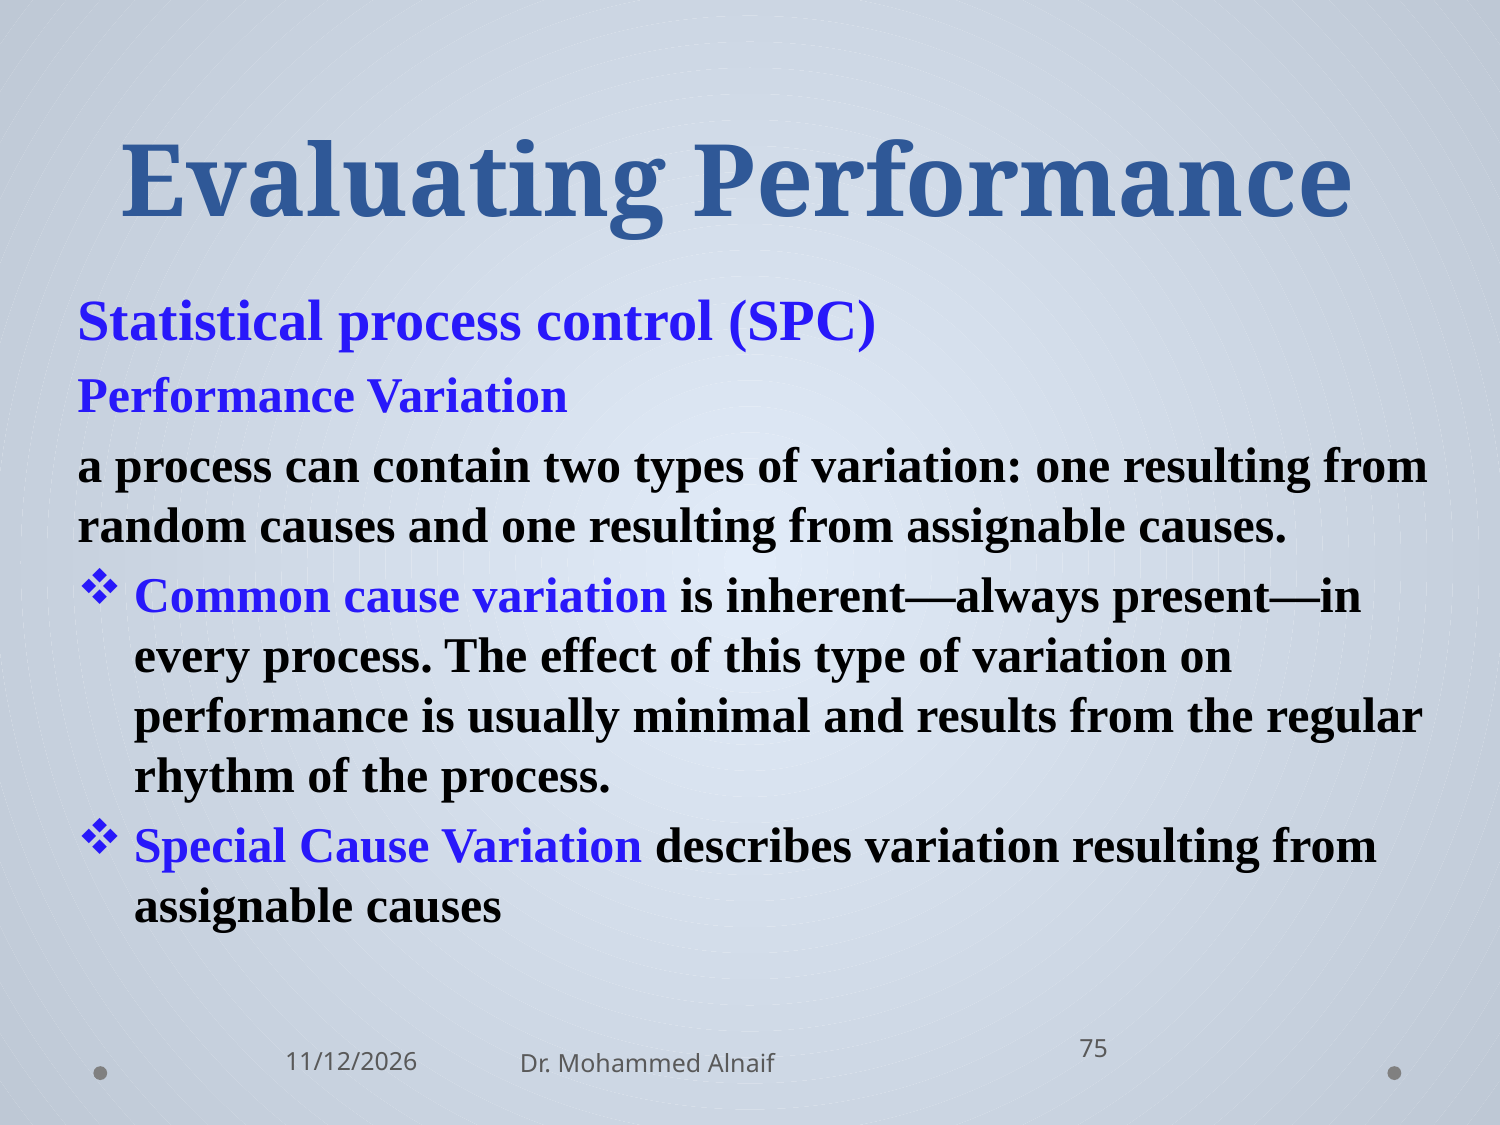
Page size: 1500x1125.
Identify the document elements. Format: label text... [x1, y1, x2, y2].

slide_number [75, 1025, 425, 1100]
title Evaluating Performance [100, 78, 1376, 244]
slide_number 75 [1074, 1012, 1425, 1088]
subtitle Statistical process control (SPC) Performance Variation a process can contain two types of variation: one resulting from random causes and one resulting from assignable causes. Common cause variation is inherent—always present—in every process. The effect of this type of variation on performance is usually minimal and results from the regular rhythm of the process. Special Cause Variation describes variation resulting from assignable causes [62, 275, 1463, 1013]
footer Dr. Mohammed Alnaif [512, 1025, 988, 1100]
